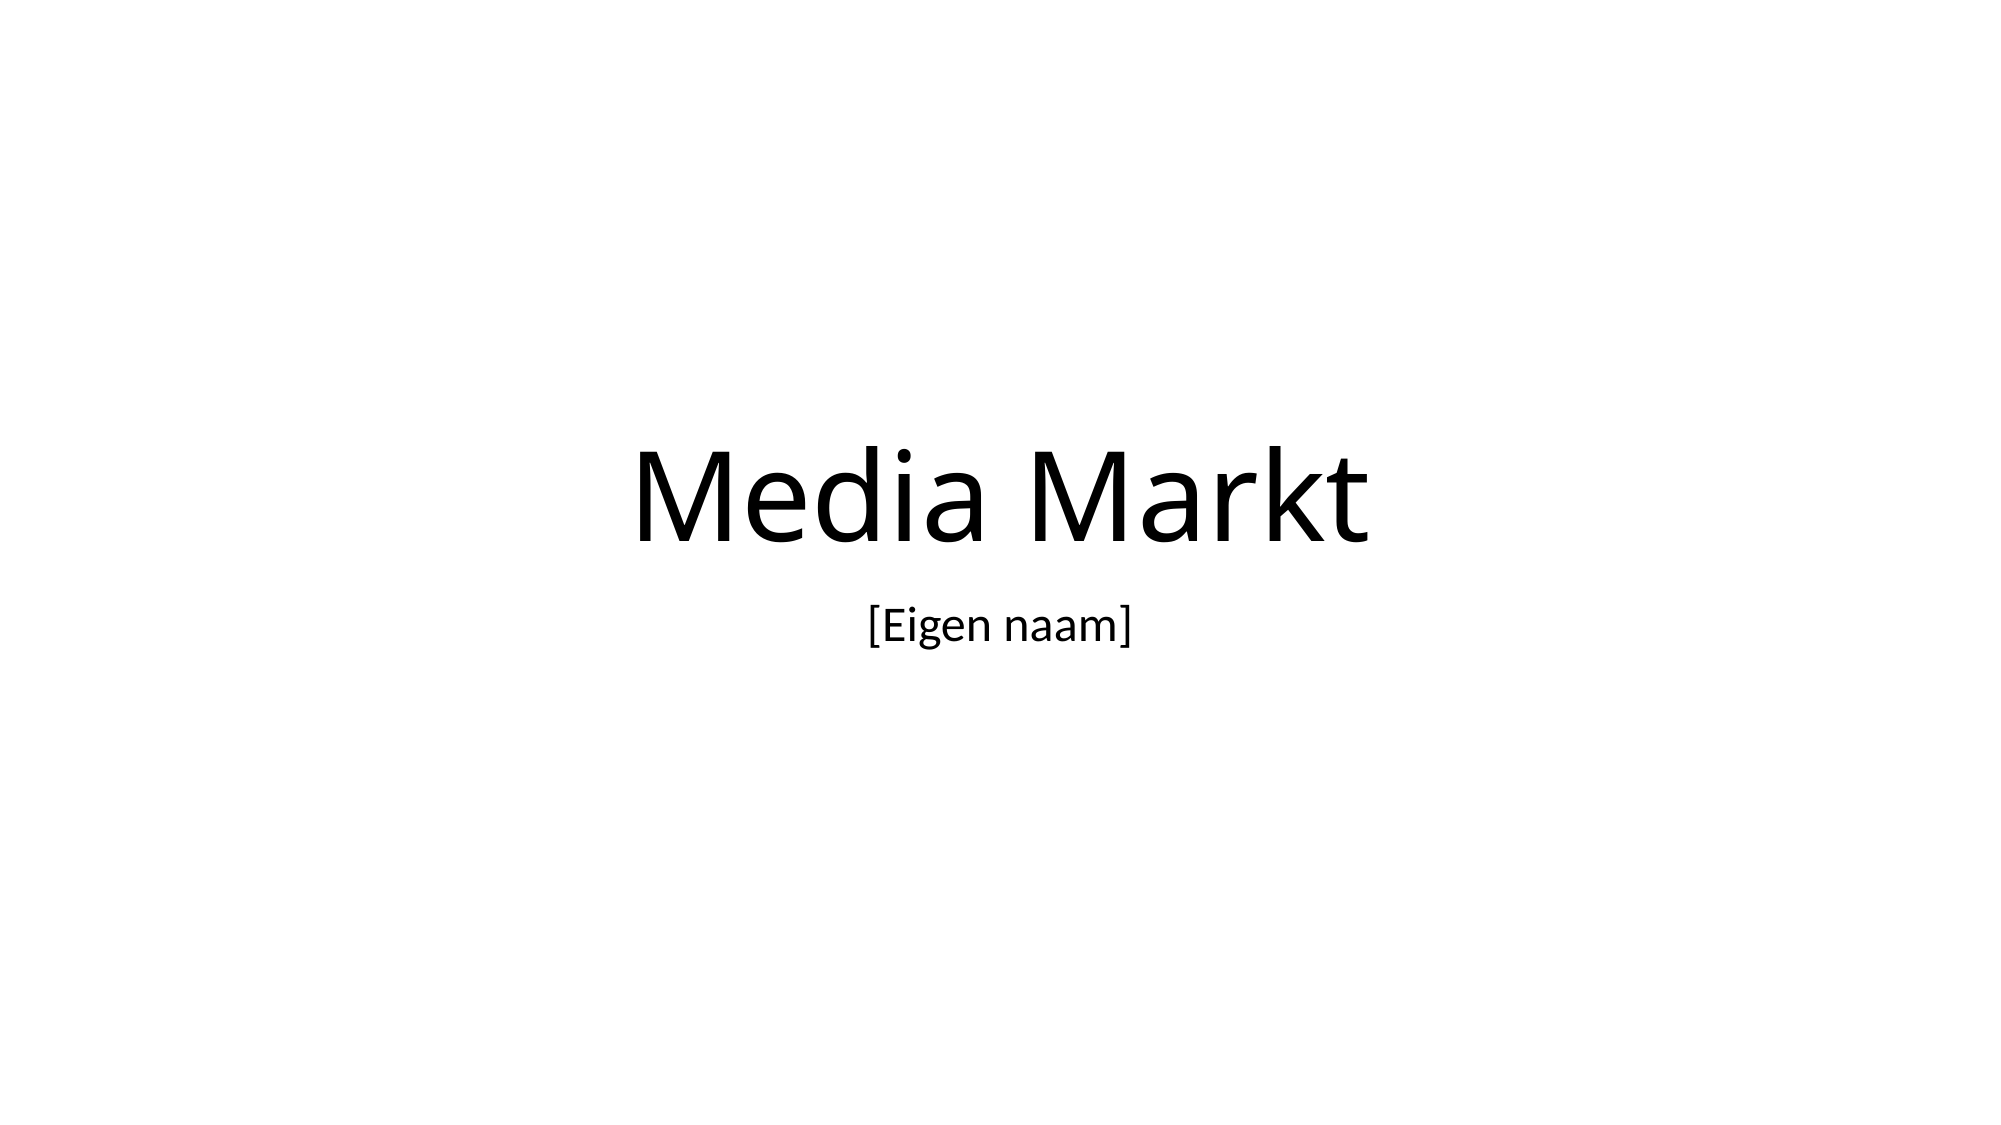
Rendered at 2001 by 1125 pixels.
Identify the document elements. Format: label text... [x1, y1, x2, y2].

subtitle [Eigen naam] [249, 590, 1750, 863]
title Media Markt [249, 184, 1750, 576]
